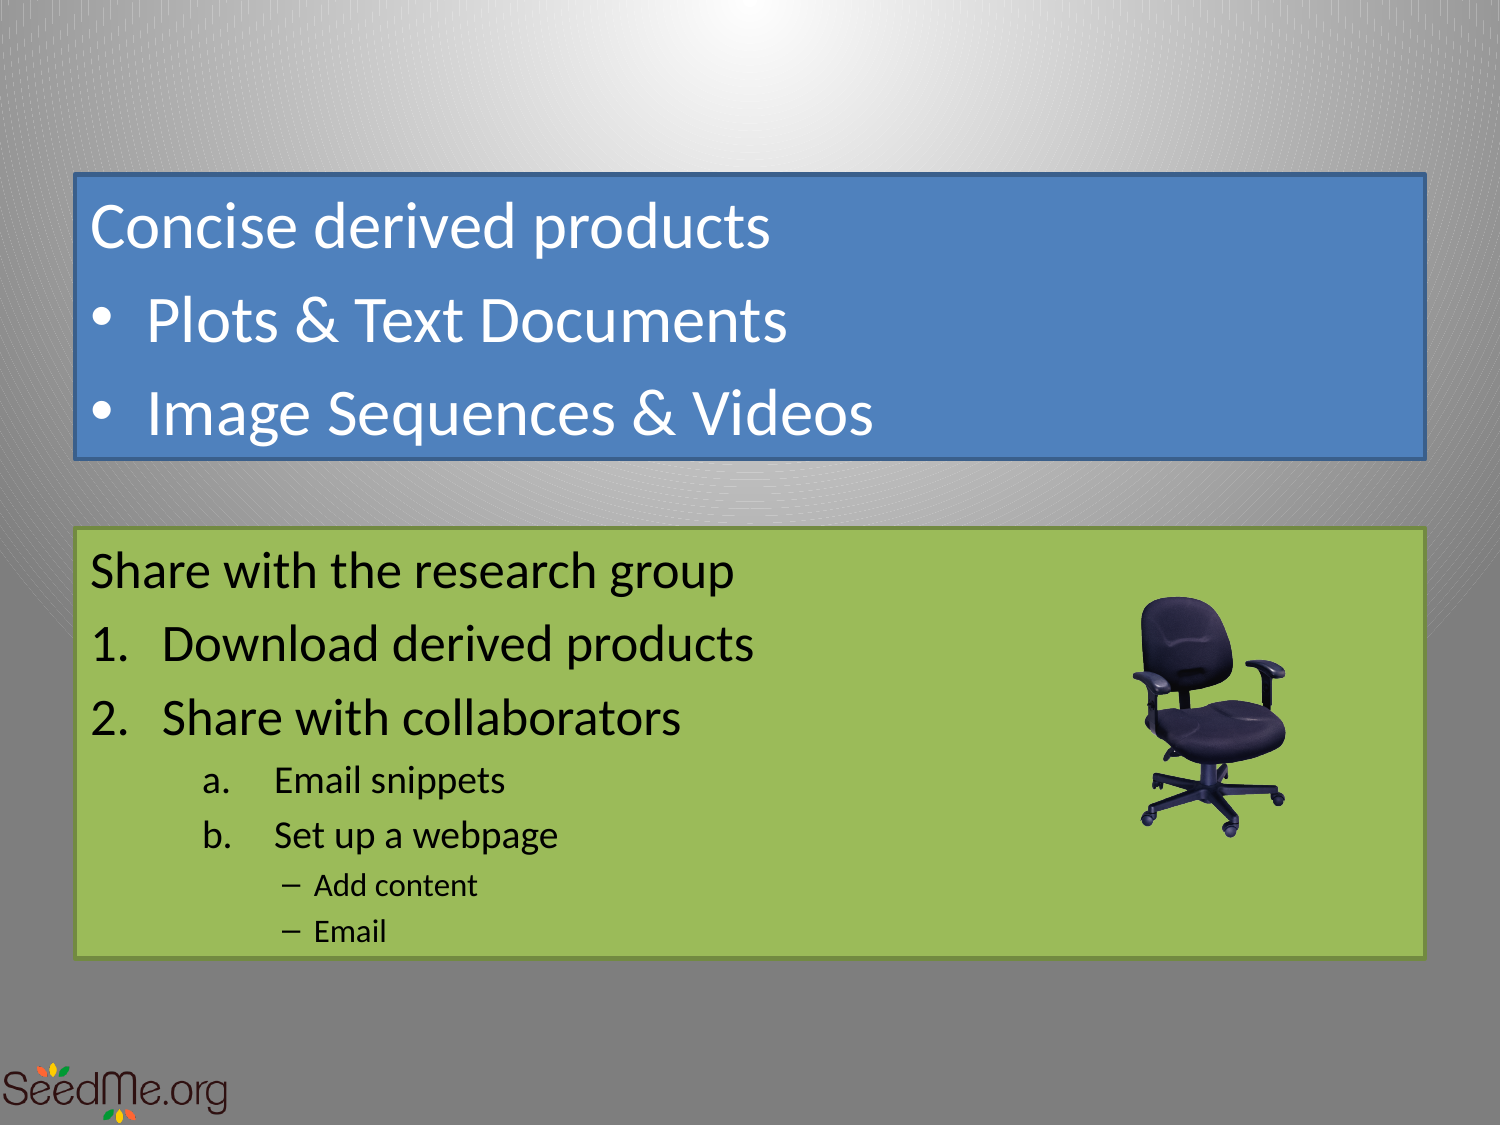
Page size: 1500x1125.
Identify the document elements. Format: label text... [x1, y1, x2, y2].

picture [1, 1060, 227, 1124]
picture [1127, 591, 1290, 843]
list Concise derived products Plots & Text Documents Image Sequences & Videos [73, 172, 1427, 461]
text_box Share with the research group Download derived products Share with collaborators Email snippets Set up a webpage Add content Email [73, 526, 1427, 961]
